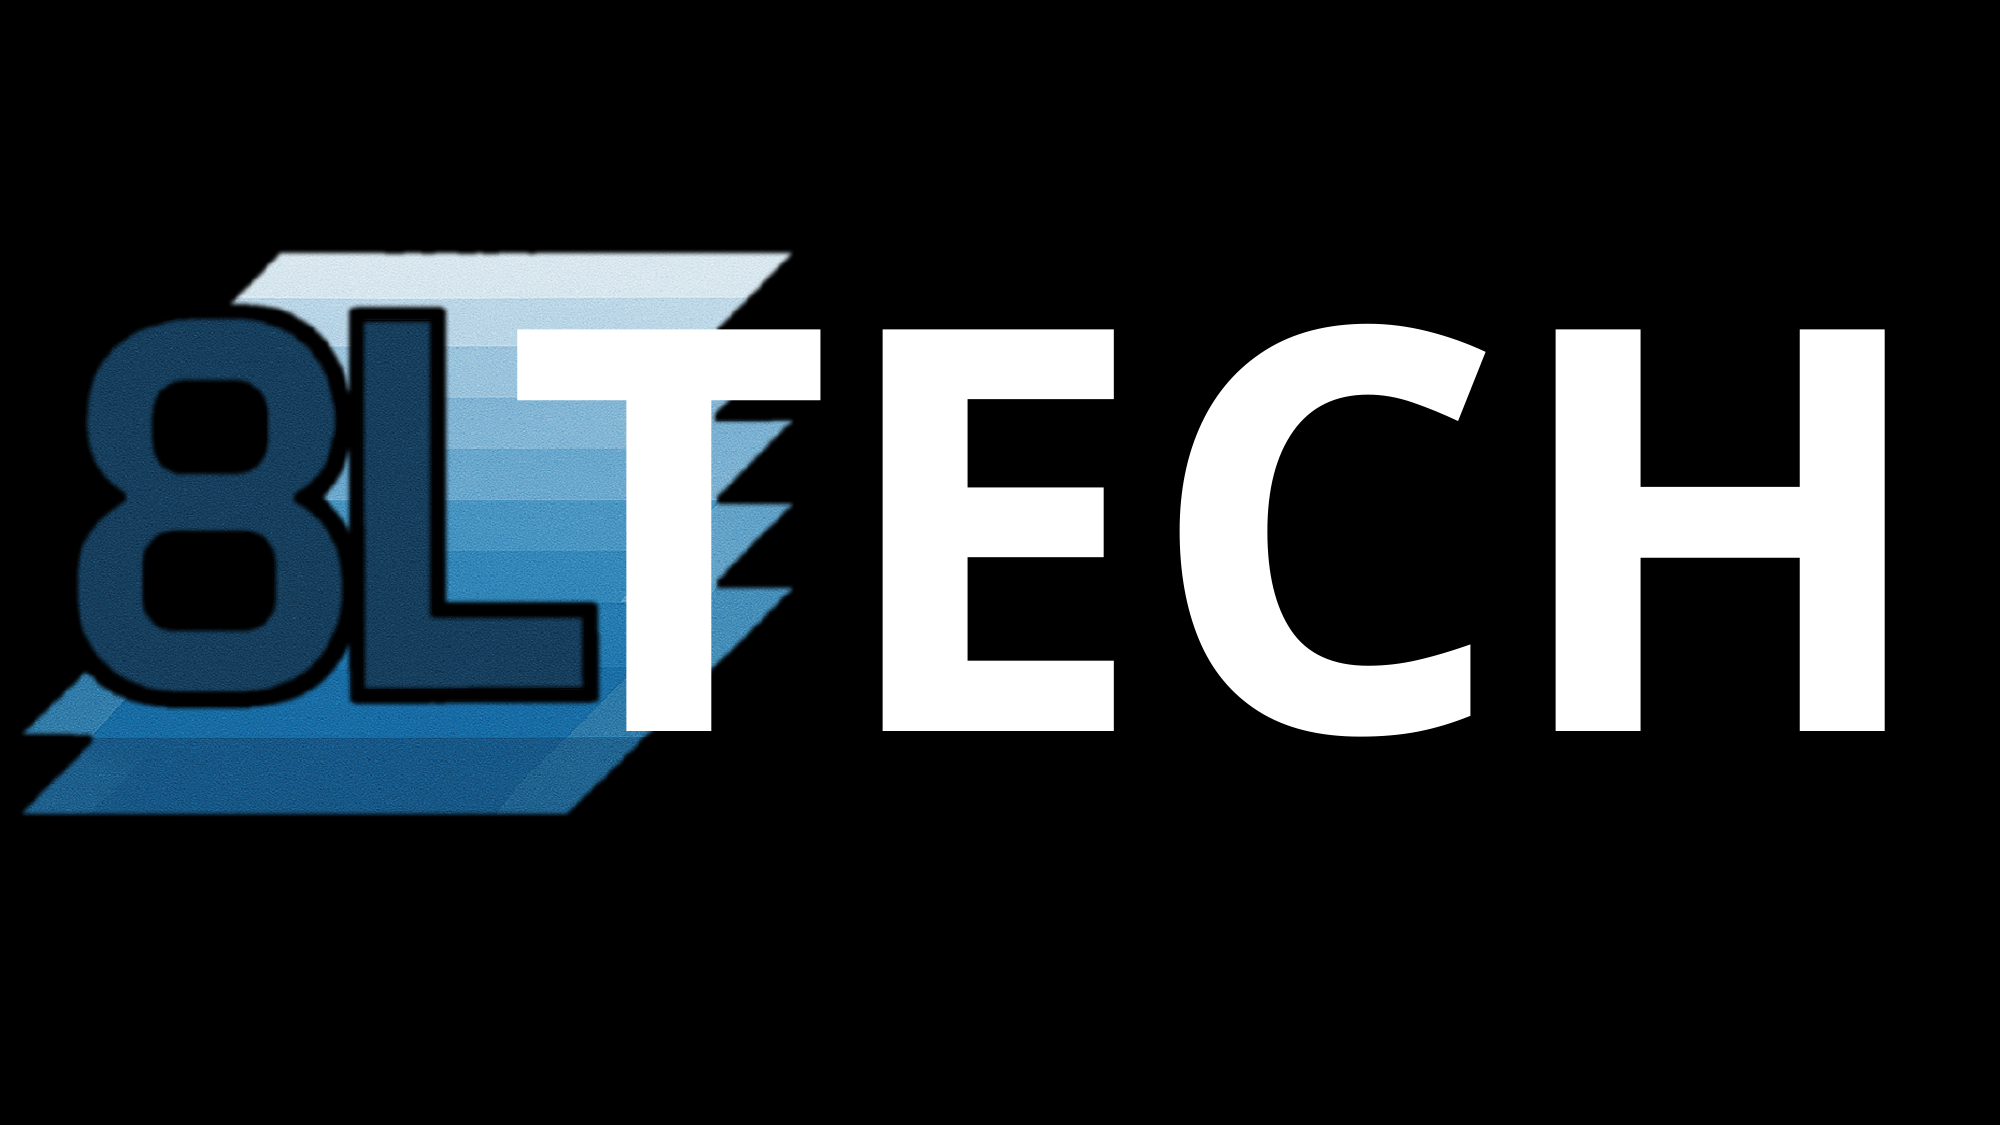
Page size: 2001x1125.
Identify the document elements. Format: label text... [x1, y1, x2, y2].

picture [18, 247, 794, 817]
text_box TECH [491, 161, 2000, 852]
